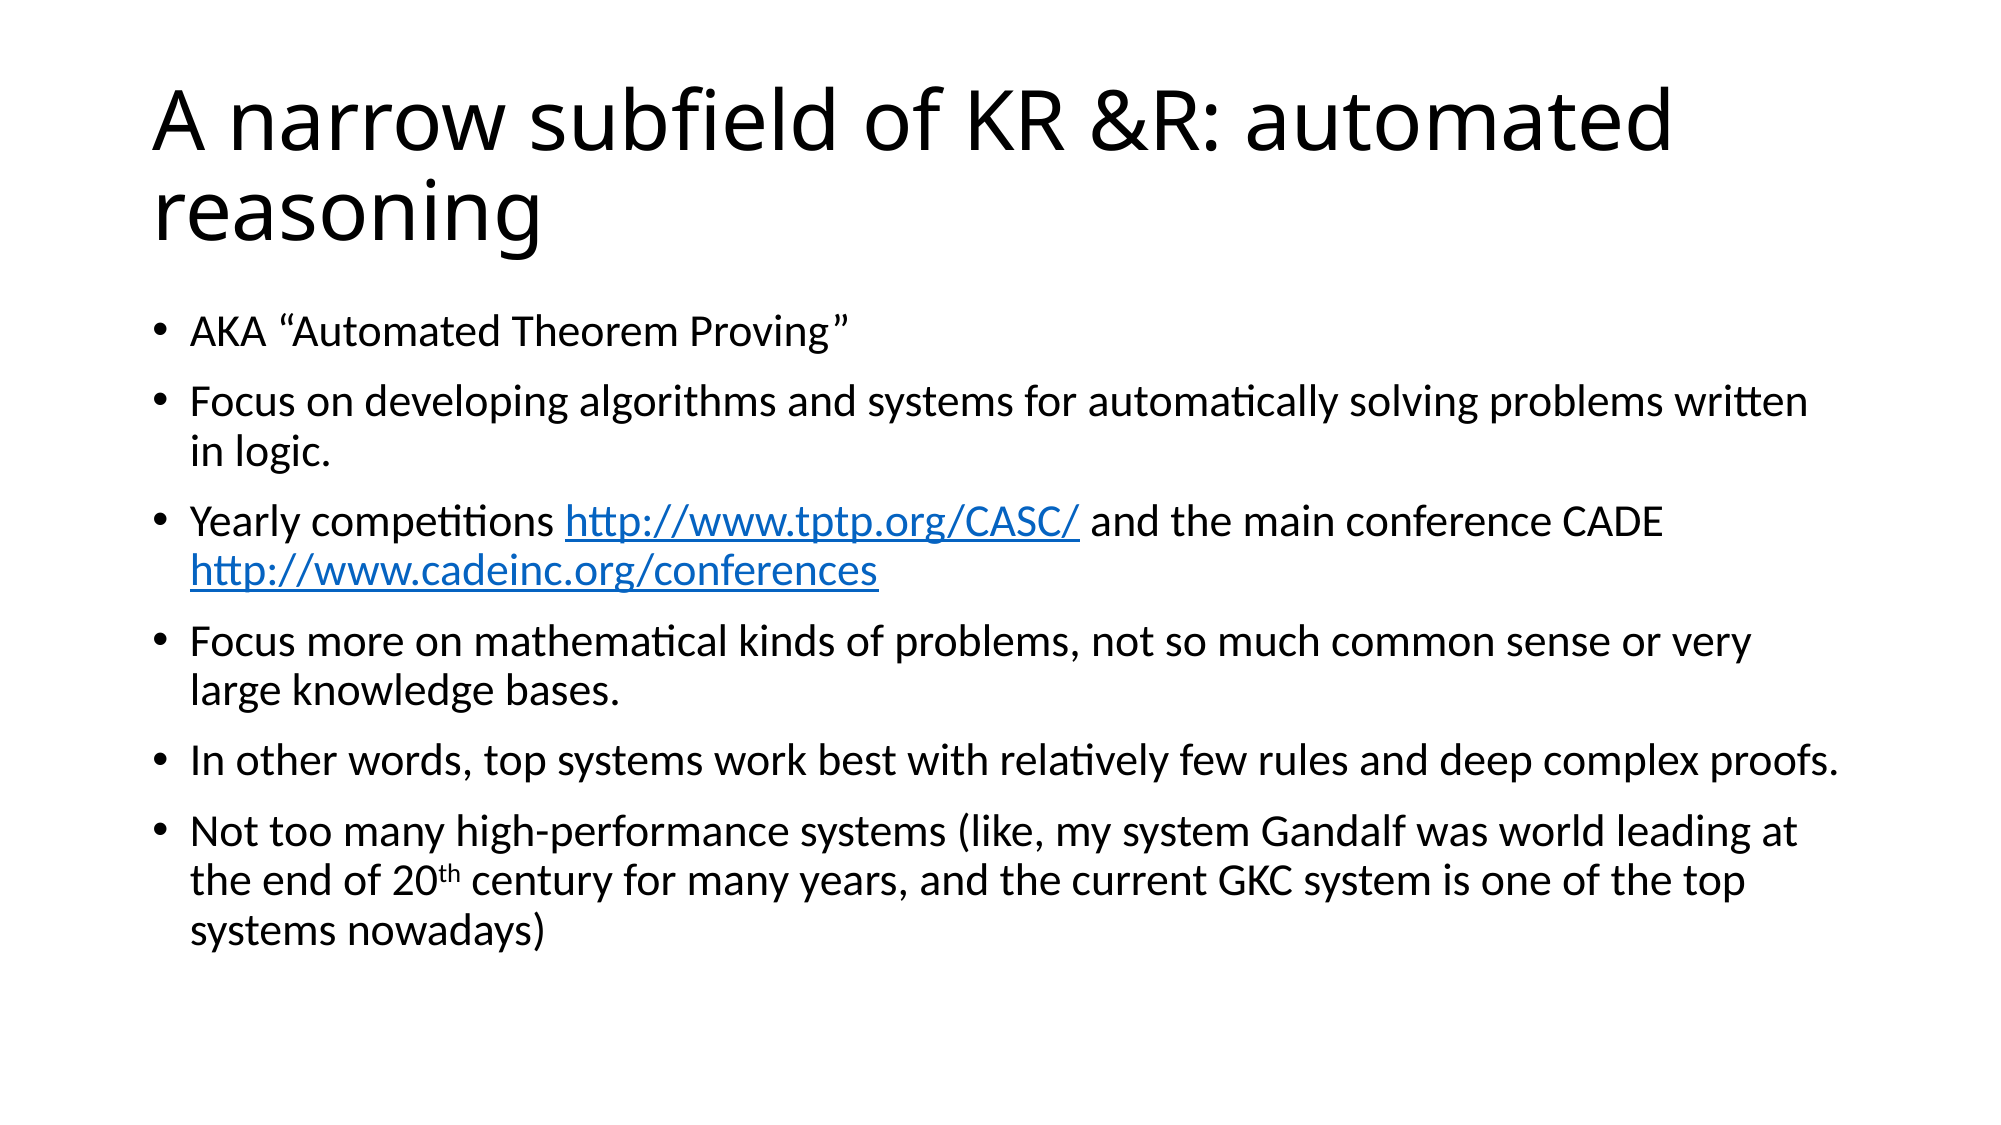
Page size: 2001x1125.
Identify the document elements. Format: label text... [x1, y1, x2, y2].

title A narrow subfield of KR &R: automated reasoning [137, 59, 1863, 278]
list AKA “Automated Theorem Proving” Focus on developing algorithms and systems for automatically solving problems written in logic. Yearly competitions http://www.tptp.org/CASC/ and the main conference CADE http://www.cadeinc.org/conferences Focus more on mathematical kinds of problems, not so much common sense or very large knowledge bases. In other words, top systems work best with relatively few rules and deep complex proofs. Not too many high-performance systems (like, my system Gandalf was world leading at the end of 20th century for many years, and the current GKC system is one of the top systems nowadays) [137, 299, 1863, 1014]
